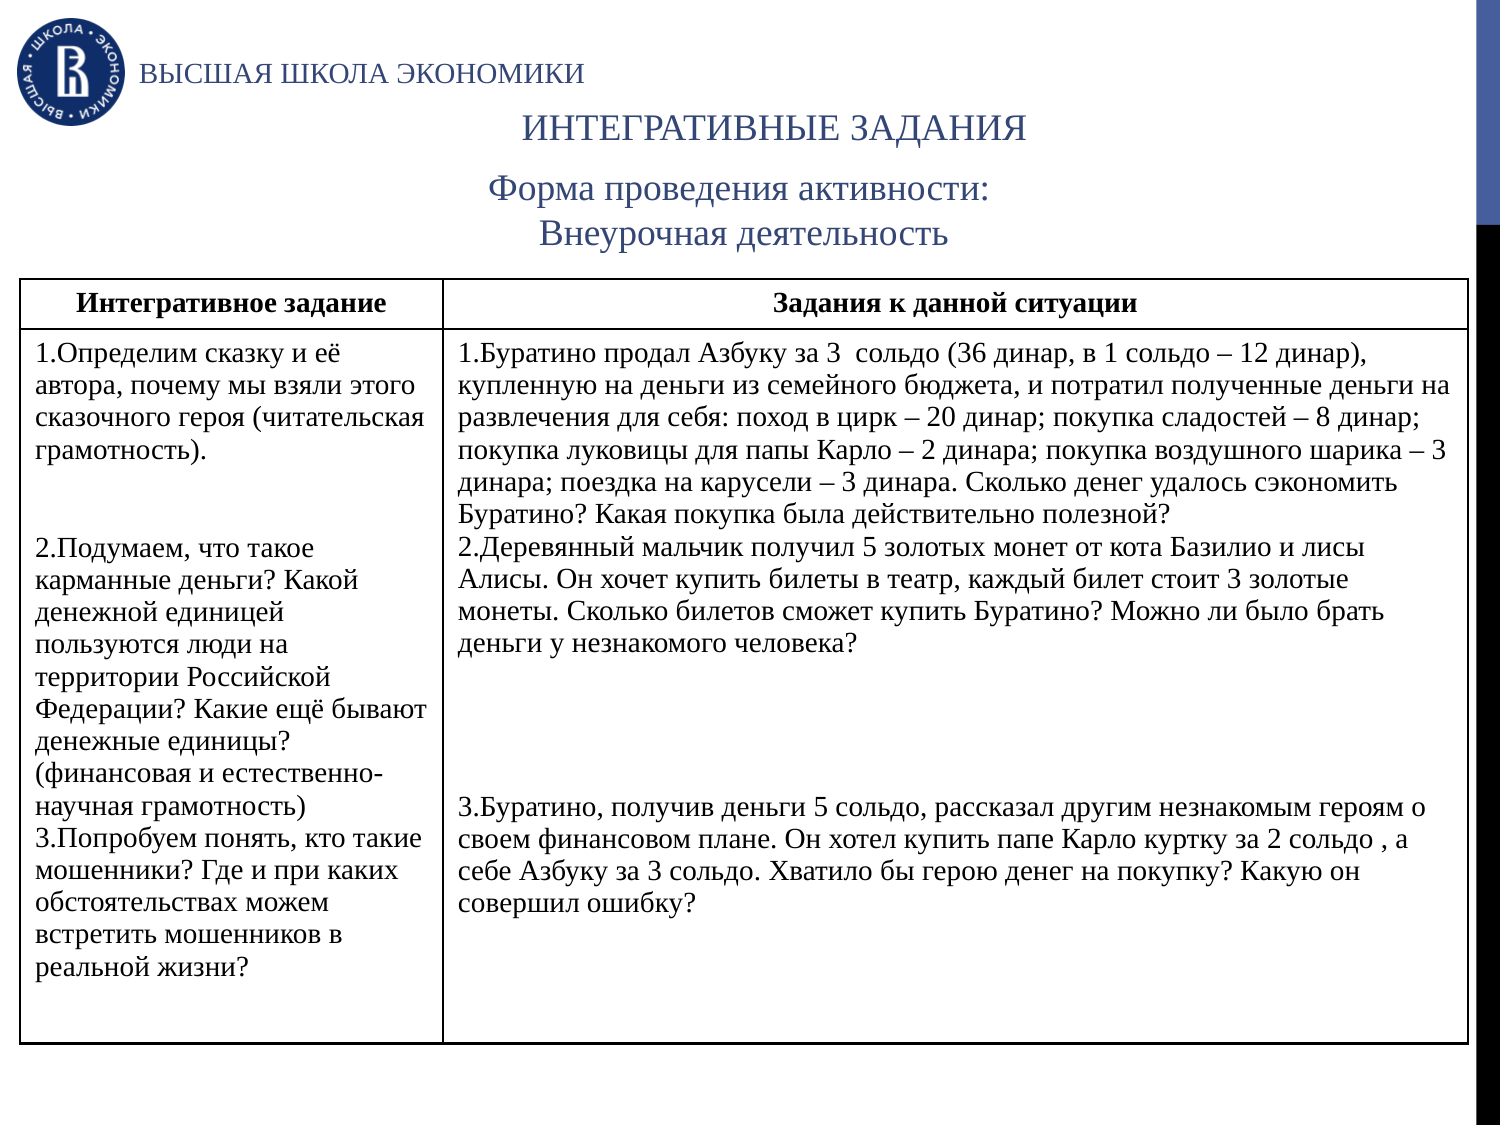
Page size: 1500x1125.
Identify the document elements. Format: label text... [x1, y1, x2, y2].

picture [17, 18, 125, 127]
table_cell 1.Определим сказку и её автора, почему мы взяли этого сказочного героя (читательская грамотность). 2.Подумаем, что такое карманные деньги? Какой денежной единицей пользуются люди на территории Российской Федерации? Какие ещё бывают денежные единицы? (финансовая и естественно-научная грамотность) 3.Попробуем понять, кто такие мошенники? Где и при каких обстоятельствах можем встретить мошенников в реальной жизни? [21, 330, 442, 1042]
table_header Задания к данной ситуации [444, 280, 1467, 328]
text_box Форма проведения активности: Внеурочная деятельность [53, 155, 1435, 261]
text_box ВЫСШАЯ ШКОЛА ЭКОНОМИКИ [130, 47, 644, 97]
table_header Интегративное задание [21, 280, 442, 328]
text_box ИНТЕГРАТИВНЫЕ ЗАДАНИЯ [237, 95, 1312, 155]
table_cell 1.Буратино продал Азбуку за 3 сольдо (36 динар, в 1 сольдо – 12 динар), купленную на деньги из семейного бюджета, и потратил полученные деньги на развлечения для себя: поход в цирк – 20 динар; покупка сладостей – 8 динар; покупка луковицы для папы Карло – 2 динара; покупка воздушного шарика – 3 динара; поездка на карусели – 3 динара. Сколько денег удалось сэкономить Буратино? Какая покупка была действительно полезной? 2.Деревянный мальчик получил 5 золотых монет от кота Базилио и лисы Алисы. Он хочет купить билеты в театр, каждый билет стоит 3 золотые монеты. Сколько билетов сможет купить Буратино? Можно ли было брать деньги у незнакомого человека? 3.Буратино, получив деньги 5 сольдо, рассказал другим незнакомым героям о своем финансовом плане. Он хотел купить папе Карло куртку за 2 сольдо , а себе Азбуку за 3 сольдо. Хватило бы герою денег на покупку? Какую он совершил ошибку? [444, 330, 1467, 1042]
